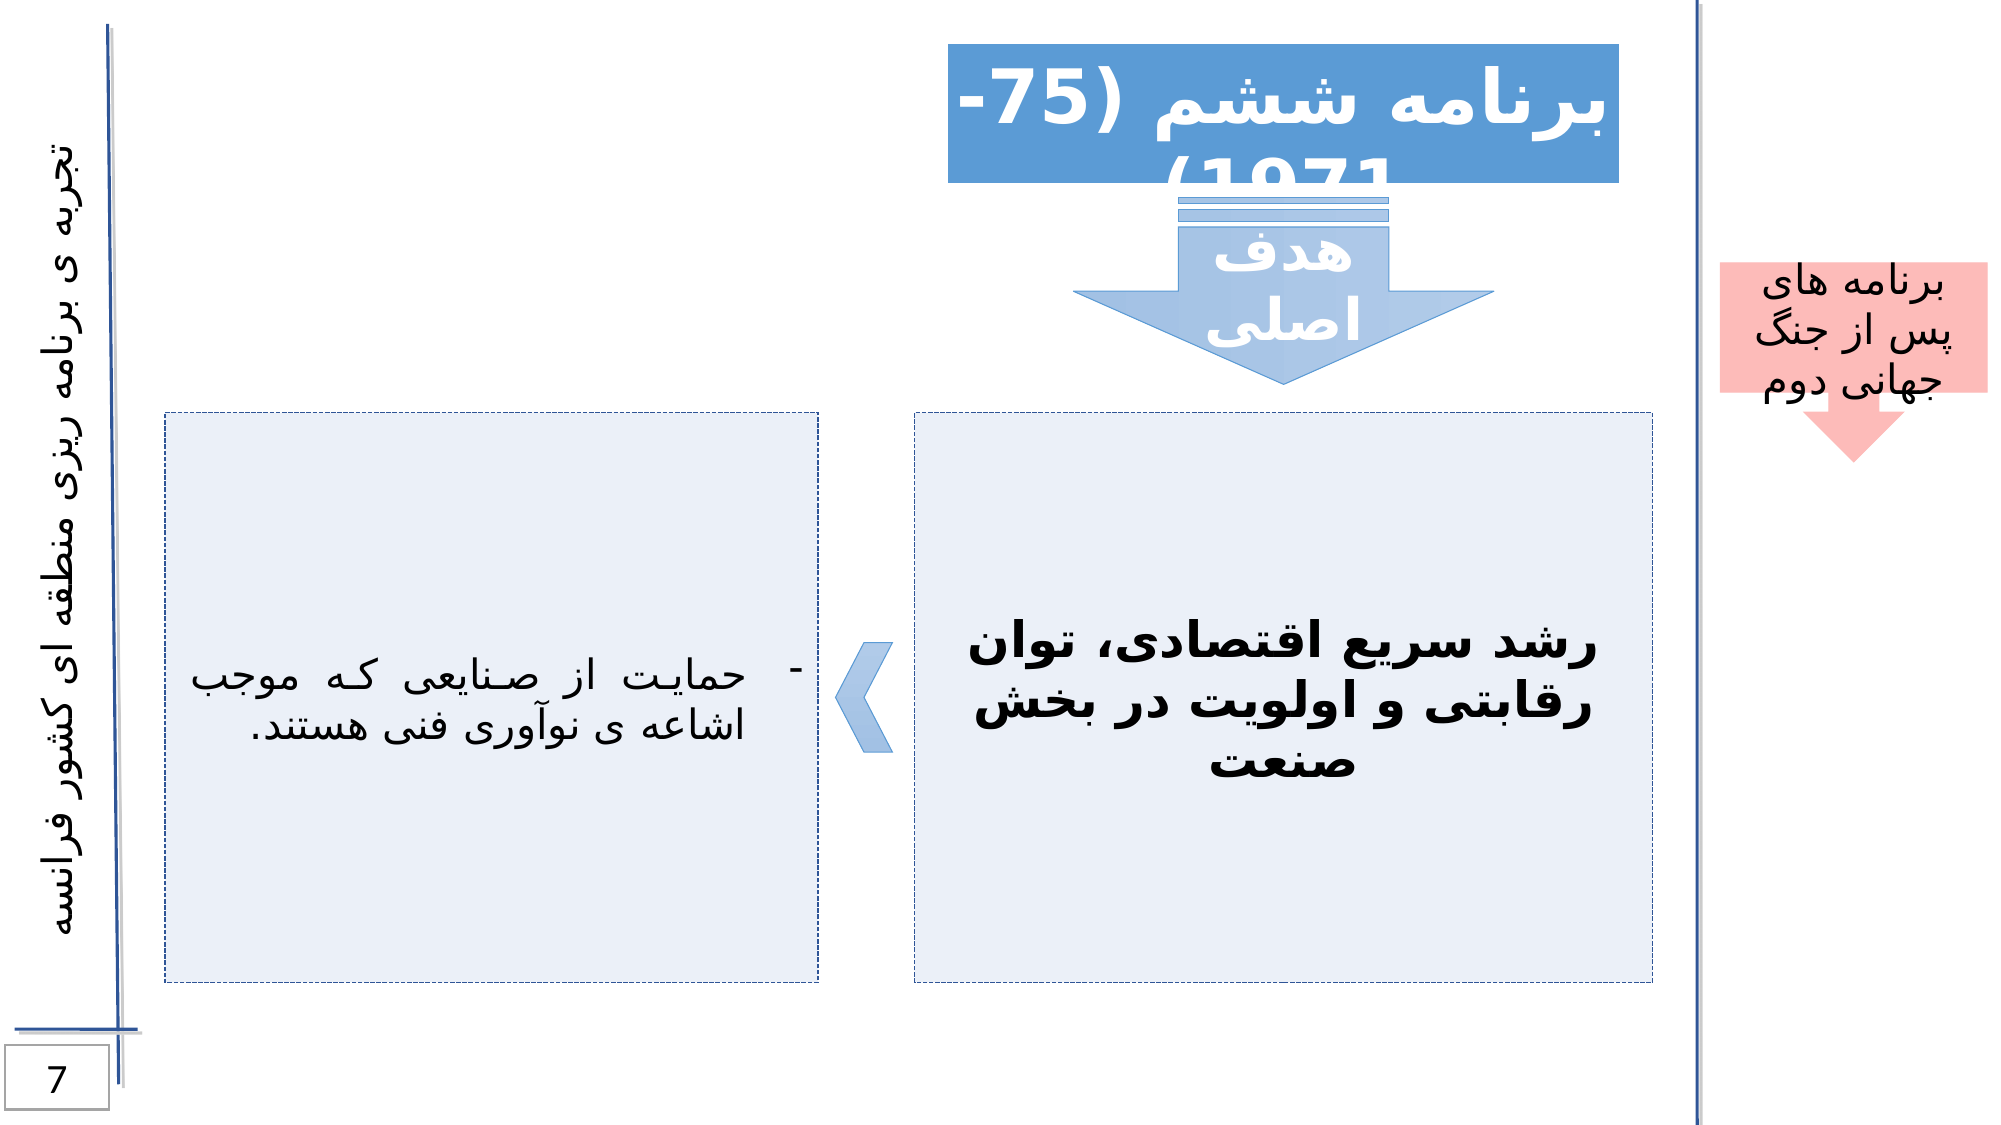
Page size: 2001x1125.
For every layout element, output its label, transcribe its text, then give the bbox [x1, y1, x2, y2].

text_box هدف اصلی [1178, 197, 1389, 204]
text_box [834, 642, 894, 753]
text_box هدف اصلی [1178, 209, 1389, 222]
text_box تجربه ی برنامه ریزی منطقه ای کشور فرانسه [23, 59, 88, 1022]
text_box برنامه ششم (75-1971) [945, 41, 1622, 186]
text_box حمایت از صنایعی که موجب اشاعه ی نوآوری فنی هستند. [164, 411, 819, 983]
text_box برنامه های پس از جنگ جهانی دوم [1719, 262, 1988, 463]
text_box 7 [4, 1044, 110, 1111]
text_box رشد سریع اقتصادی، توان رقابتی و اولویت در بخش صنعت [914, 411, 1653, 983]
text_box هدف اصلی [1072, 226, 1495, 385]
